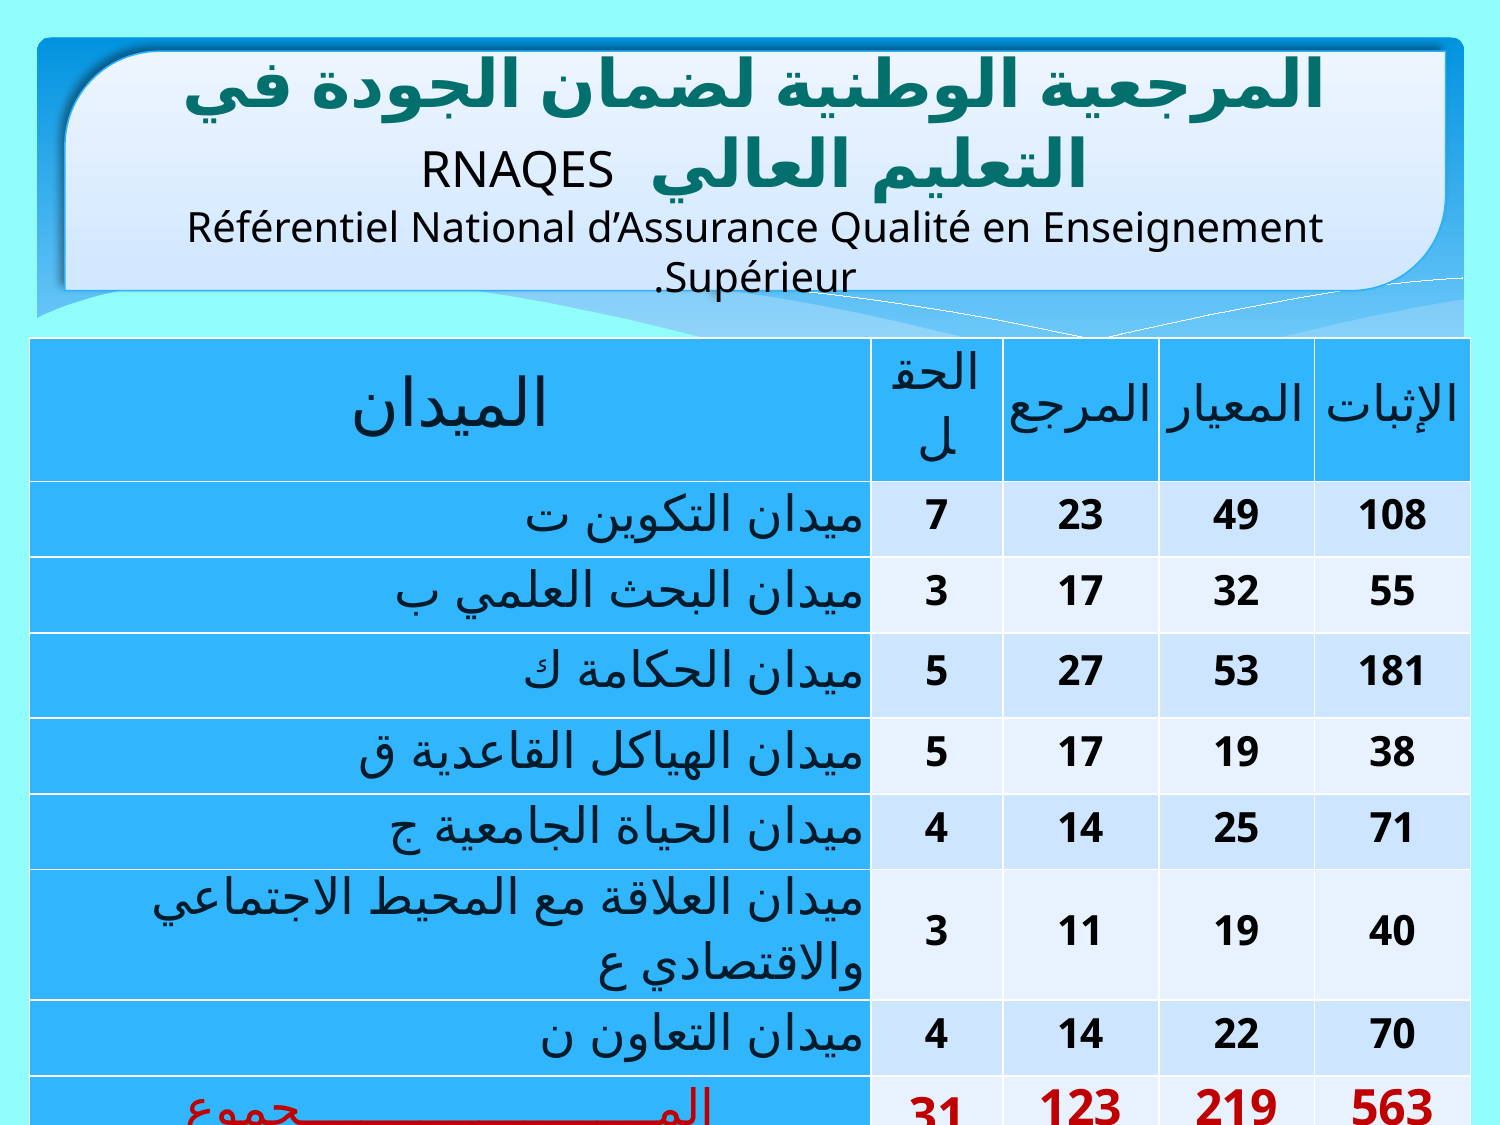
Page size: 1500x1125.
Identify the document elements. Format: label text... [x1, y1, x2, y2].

table_cell 17 [1004, 558, 1158, 632]
table_cell 40 [1315, 870, 1470, 999]
table_cell 38 [1315, 719, 1470, 793]
table_cell 22 [1160, 1001, 1314, 1075]
table_cell میدان التكوین ت [30, 482, 870, 556]
table_header الإثبات [1315, 339, 1470, 481]
table_cell 25 [1160, 795, 1314, 869]
table_cell المــــــــــــــــــــــــجموع [30, 1077, 870, 1125]
table_cell میدان العلاقة مع المحيط الاجتماعي والاقتصادي ع [30, 870, 870, 999]
table_cell 19 [1160, 719, 1314, 793]
table_cell 53 [1160, 634, 1314, 717]
table_cell 3 [872, 870, 1002, 999]
table_cell 55 [1315, 558, 1470, 632]
table_cell 7 [872, 482, 1002, 556]
table_header المرجع [1004, 339, 1158, 481]
table_cell 14 [1004, 795, 1158, 869]
table_cell 123 [1004, 1077, 1158, 1125]
table_header الحقل [872, 339, 1002, 481]
table_cell 108 [1315, 482, 1470, 556]
table_cell 5 [872, 719, 1002, 793]
table_cell 19 [1160, 870, 1314, 999]
table_cell 563 [1315, 1077, 1470, 1125]
table_cell 181 [1315, 634, 1470, 717]
table_cell 219 [1160, 1077, 1314, 1125]
table_cell میدان الحیاة الجامعیة ج [30, 795, 870, 869]
table_cell 31 [872, 1077, 1002, 1125]
table_cell میدان الحكامة ك [30, 634, 870, 717]
table_cell 4 [872, 795, 1002, 869]
table_cell 27 [1004, 634, 1158, 717]
table_cell 11 [1004, 870, 1158, 999]
table_cell 23 [1004, 482, 1158, 556]
table_cell 3 [872, 558, 1002, 632]
table_cell 71 [1315, 795, 1470, 869]
table_cell 4 [872, 1001, 1002, 1075]
table_header الميدان [30, 339, 870, 481]
table_cell میدان البحث العلمي ب [30, 558, 870, 632]
table_cell میدان الهیاكل القاعدیة ق [30, 719, 870, 793]
table_header المعيار [1160, 339, 1314, 481]
table_cell 5 [872, 634, 1002, 717]
table_cell 32 [1160, 558, 1314, 632]
table_cell 17 [1004, 719, 1158, 793]
table_cell 14 [1004, 1001, 1158, 1075]
table_cell میدان التعاون ن [30, 1001, 870, 1075]
table_cell 70 [1315, 1001, 1470, 1075]
text_box المرجعية الوطنية لضمان الجودة في التعليم العالي RNAQES Référentiel National d’Assurance Qualité en Enseignement Supérieur. [64, 50, 1447, 292]
table_cell 49 [1160, 482, 1314, 556]
